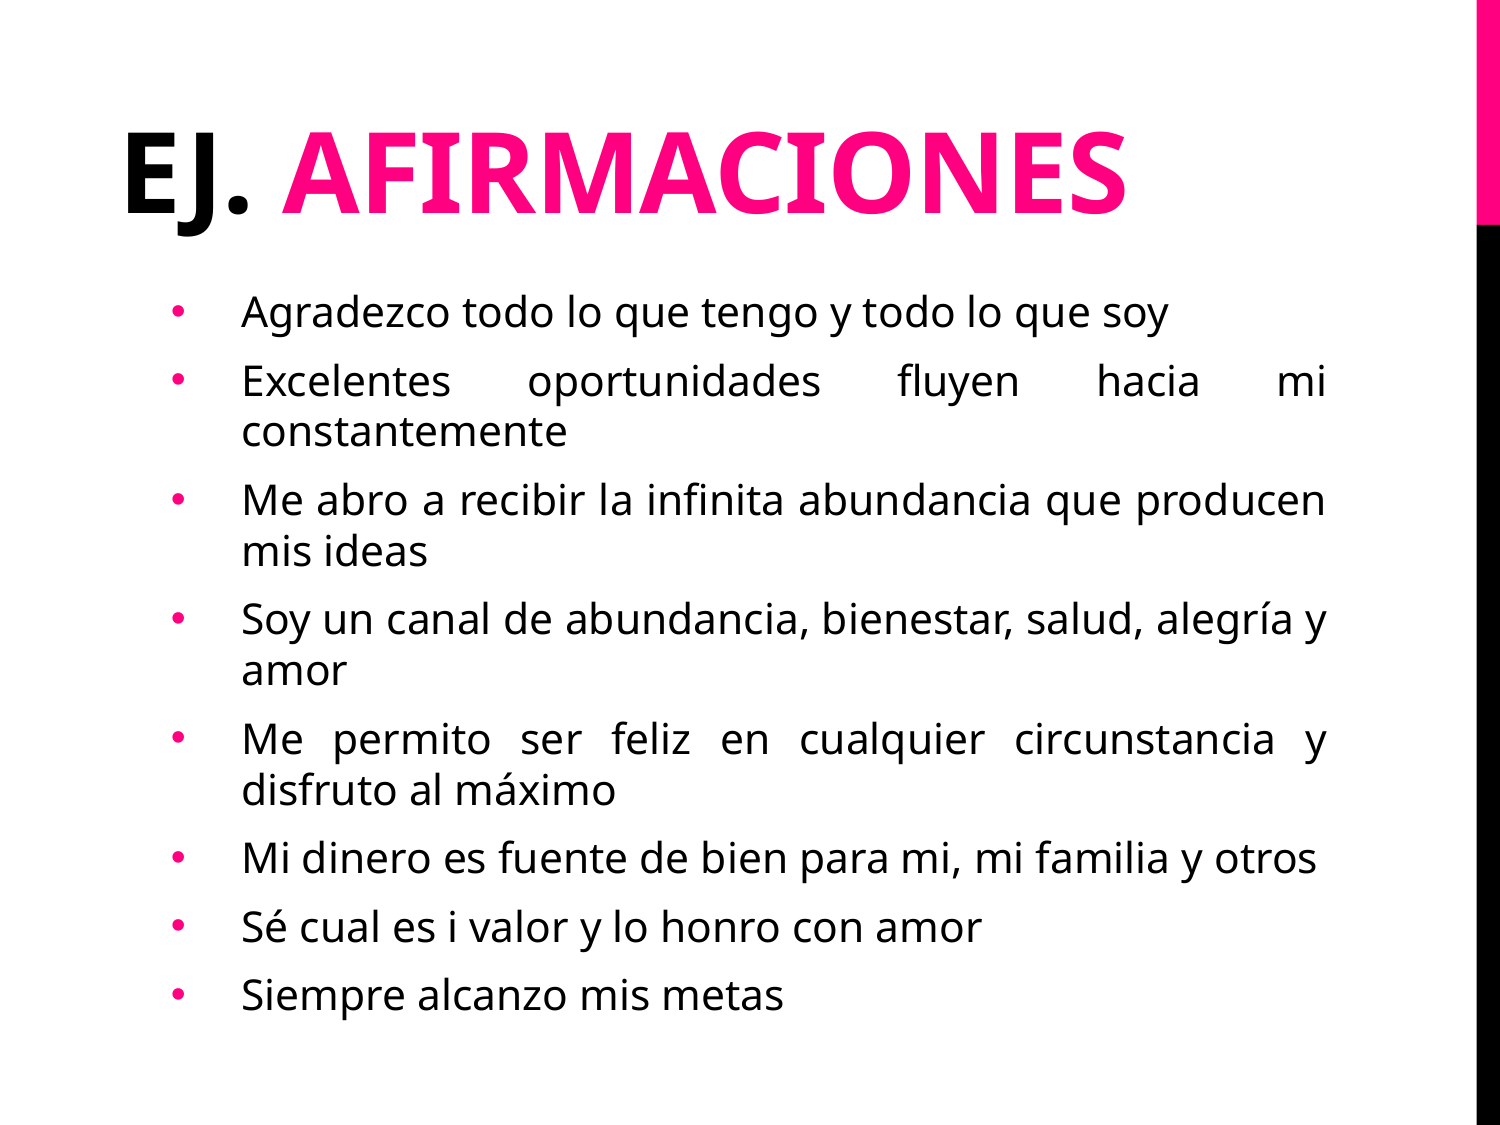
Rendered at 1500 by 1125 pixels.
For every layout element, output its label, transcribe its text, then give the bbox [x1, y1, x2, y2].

list Agradezco todo lo que tengo y todo lo que soy Excelentes oportunidades fluyen hacia mi constantemente Me abro a recibir la infinita abundancia que producen mis ideas Soy un canal de abundancia, bienestar, salud, alegría y amor Me permito ser feliz en cualquier circunstancia y disfruto al máximo Mi dinero es fuente de bien para mi, mi familia y otros Sé cual es i valor y lo honro con amor Siempre alcanzo mis metas [155, 277, 1343, 1050]
title Ej. afirmaciones [103, 26, 1397, 244]
